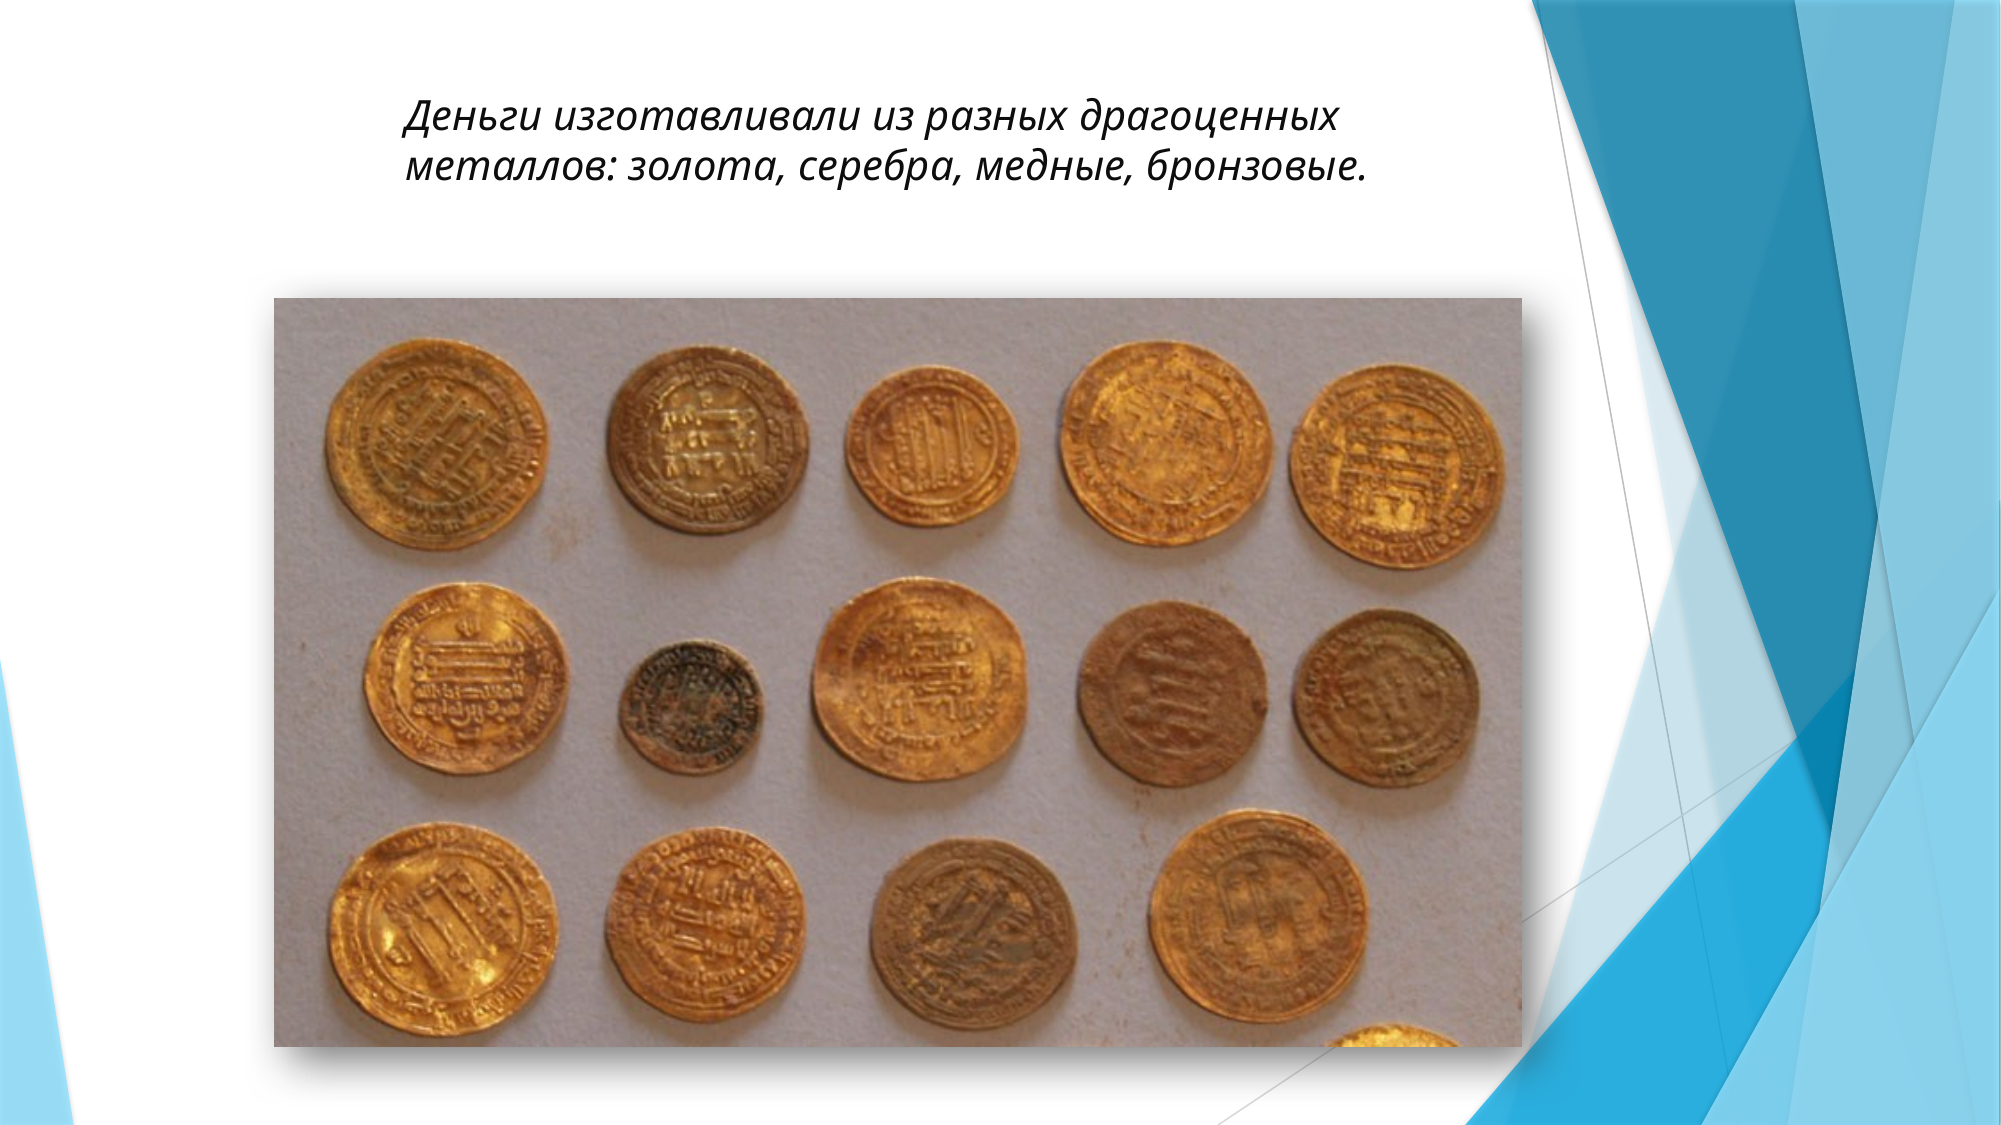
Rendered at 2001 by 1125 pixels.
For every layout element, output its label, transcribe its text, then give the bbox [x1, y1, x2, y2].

picture [273, 298, 1522, 1048]
title Деньги изготавливали из разных драгоценных металлов: золота, серебра, медные, бронзовые. [390, 81, 1429, 280]
